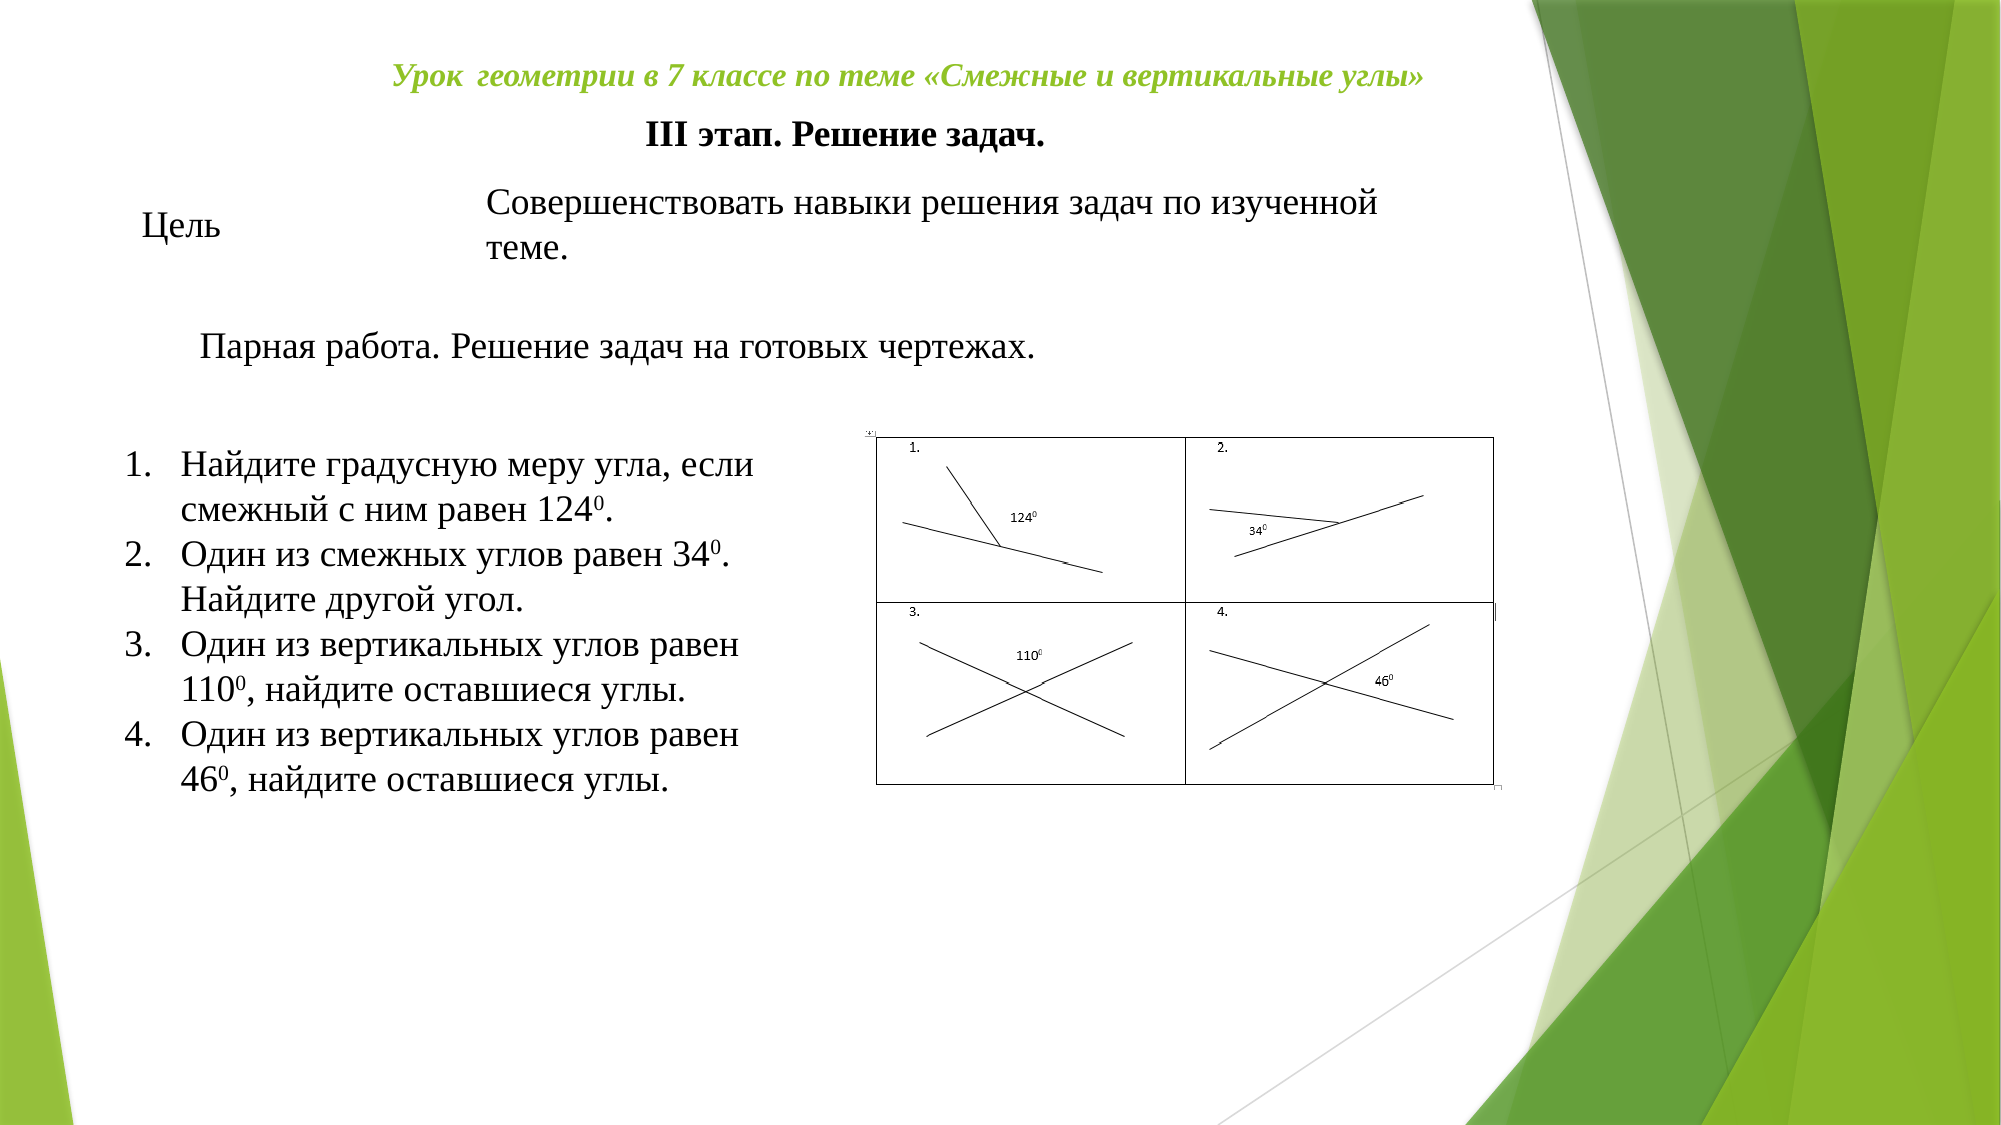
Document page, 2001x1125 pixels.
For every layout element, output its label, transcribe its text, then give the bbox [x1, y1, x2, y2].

title Урок геометрии в 7 классе по теме «Смежные и вертикальные углы» [0, 46, 1826, 249]
text_box Найдите градусную меру угла, если смежный с ним равен 1240. Один из смежных углов равен 340. Найдите другой угол. Один из вертикальных углов равен 1100, найдите оставшиеся углы. Один из вертикальных углов равен 460, найдите оставшиеся углы. [109, 431, 797, 897]
picture [864, 430, 1514, 791]
text_box Совершенствовать навыки решения задач по изученной теме. [471, 169, 1472, 275]
text_box Парная работа. Решение задач на готовых чертежах. [184, 313, 1062, 374]
text_box Цель [126, 192, 237, 253]
